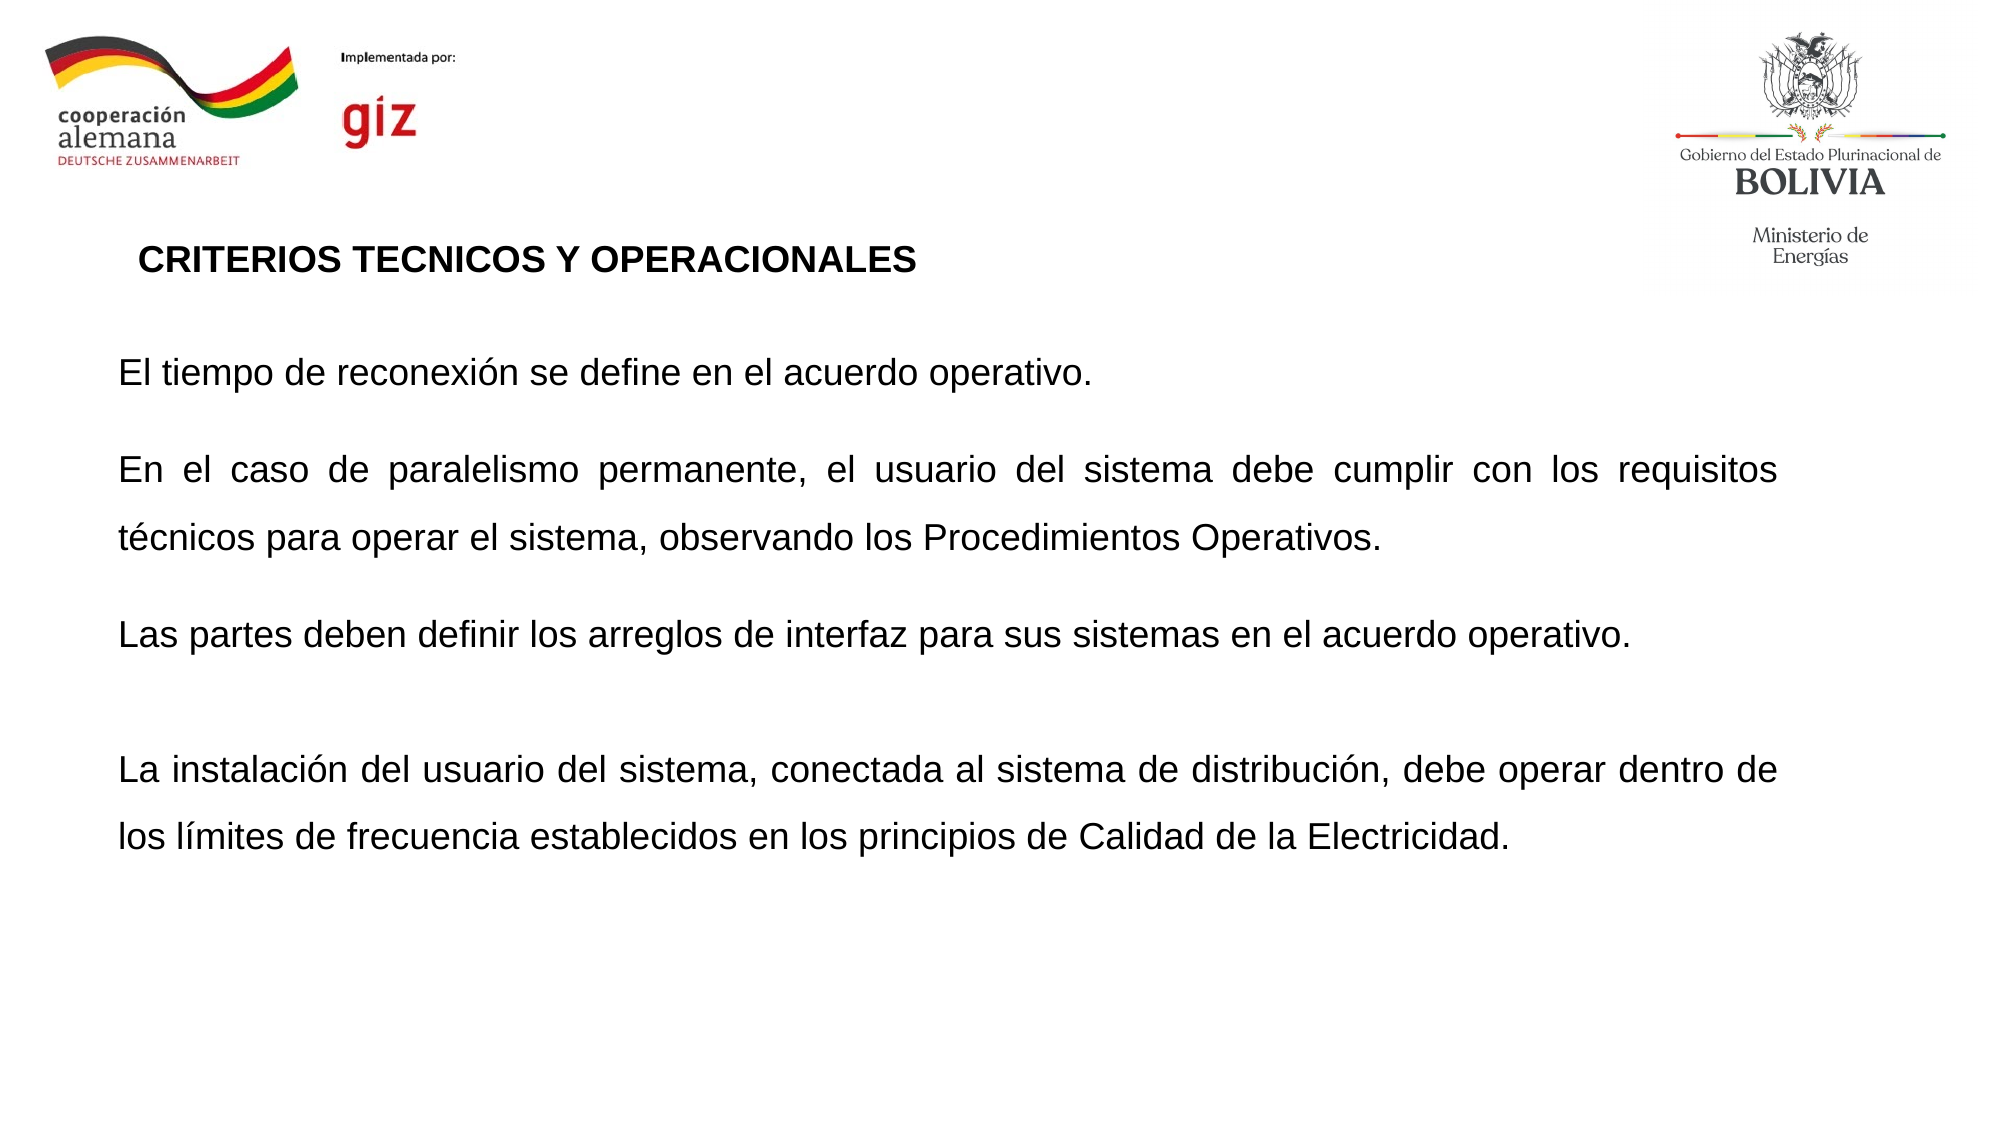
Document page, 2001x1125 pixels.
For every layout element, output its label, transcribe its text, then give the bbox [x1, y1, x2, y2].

picture [1643, 0, 1978, 296]
text_box El tiempo de reconexión se define en el acuerdo operativo. En el caso de paralelismo permanente, el usuario del sistema debe cumplir con los requisitos técnicos para operar el sistema, observando los Procedimientos Operativos. Las partes deben definir los arreglos de interfaz para sus sistemas en el acuerdo operativo. La instalación del usuario del sistema, conectada al sistema de distribución, debe operar dentro de los límites de frecuencia establecidos en los principios de Calidad de la Electricidad. [103, 317, 1794, 1000]
picture [16, 0, 483, 199]
text_box CRITERIOS TECNICOS Y OPERACIONALES [123, 228, 933, 288]
